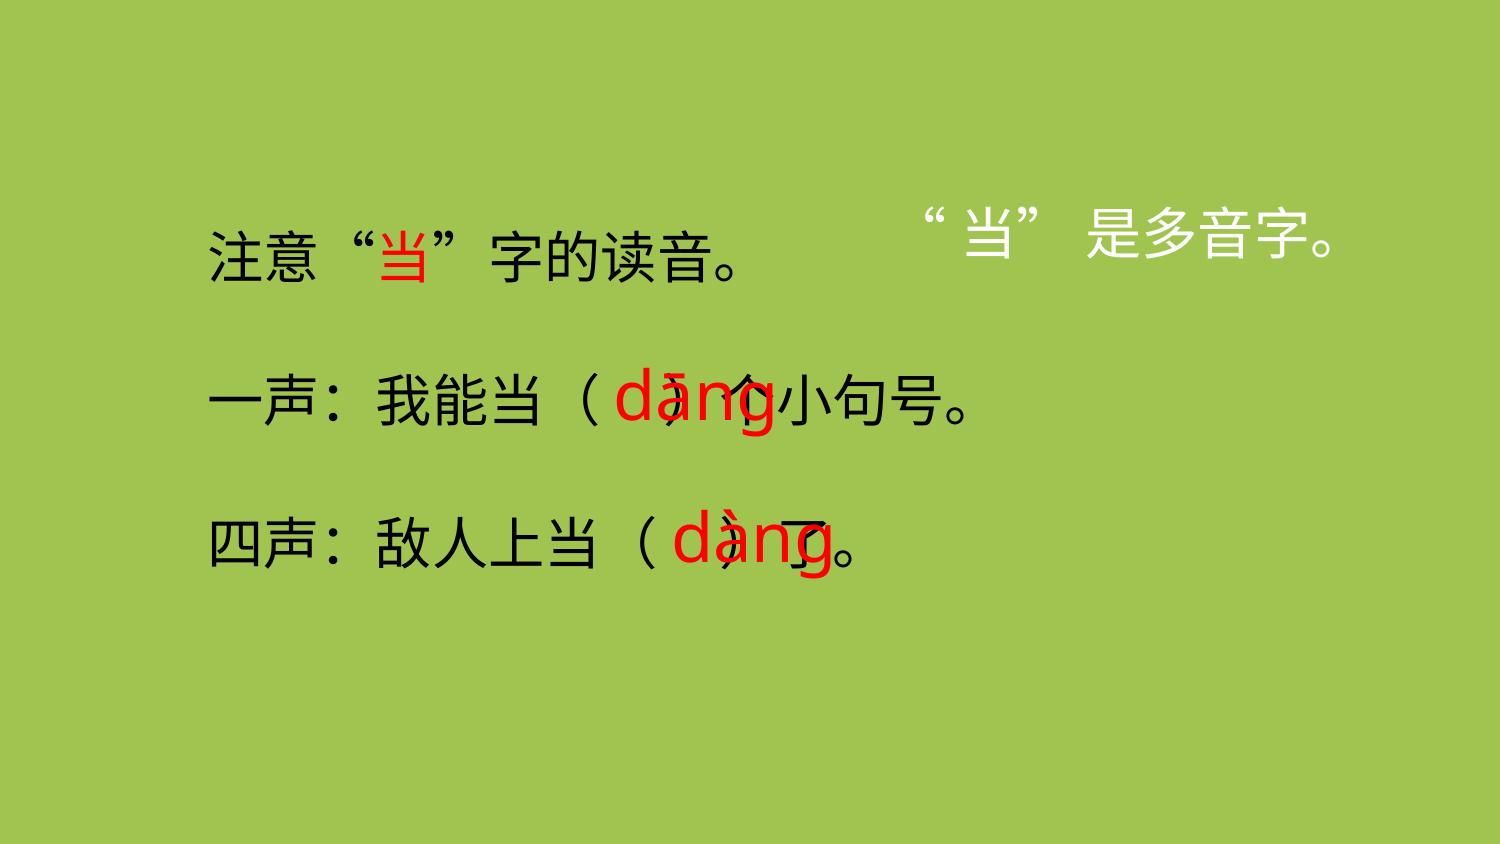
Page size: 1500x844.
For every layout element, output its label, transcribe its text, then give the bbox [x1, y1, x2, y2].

text_box dāng [602, 346, 818, 440]
text_box 注意“当”字的读音。 [195, 183, 782, 296]
text_box dàng [659, 487, 920, 582]
text_box “当” 是多音字。 [782, 174, 1427, 290]
text_box 四声：敌人上当（ ）了。 [195, 469, 1388, 582]
text_box 一声：我能当（ ）个小句号。 [195, 326, 1301, 439]
